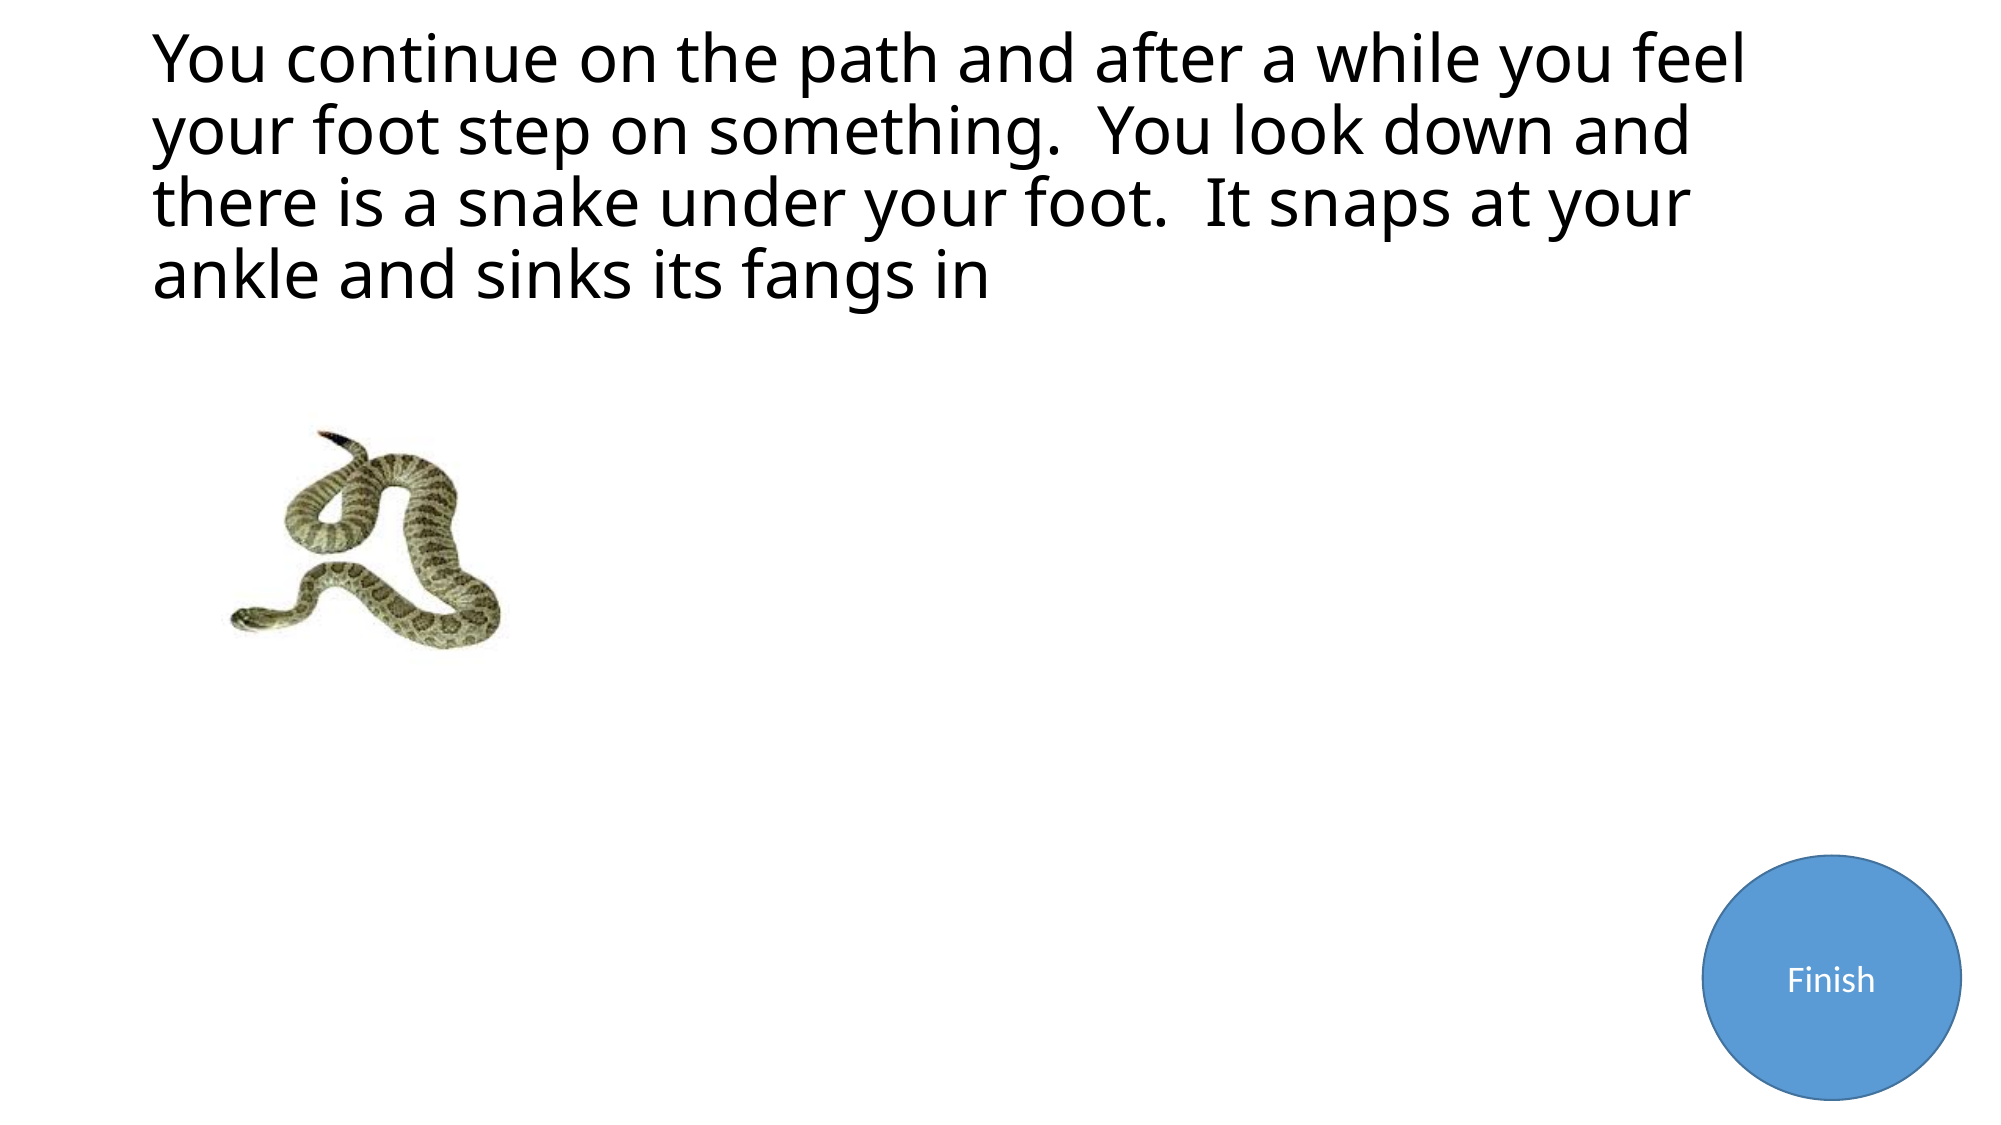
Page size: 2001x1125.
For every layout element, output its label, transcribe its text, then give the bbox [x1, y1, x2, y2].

title You continue on the path and after a while you feel your foot step on something. You look down and there is a snake under your foot. It snaps at your ankle and sinks its fangs in [137, 59, 1863, 278]
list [209, 363, 524, 756]
text_box Finish [1701, 854, 1963, 1101]
